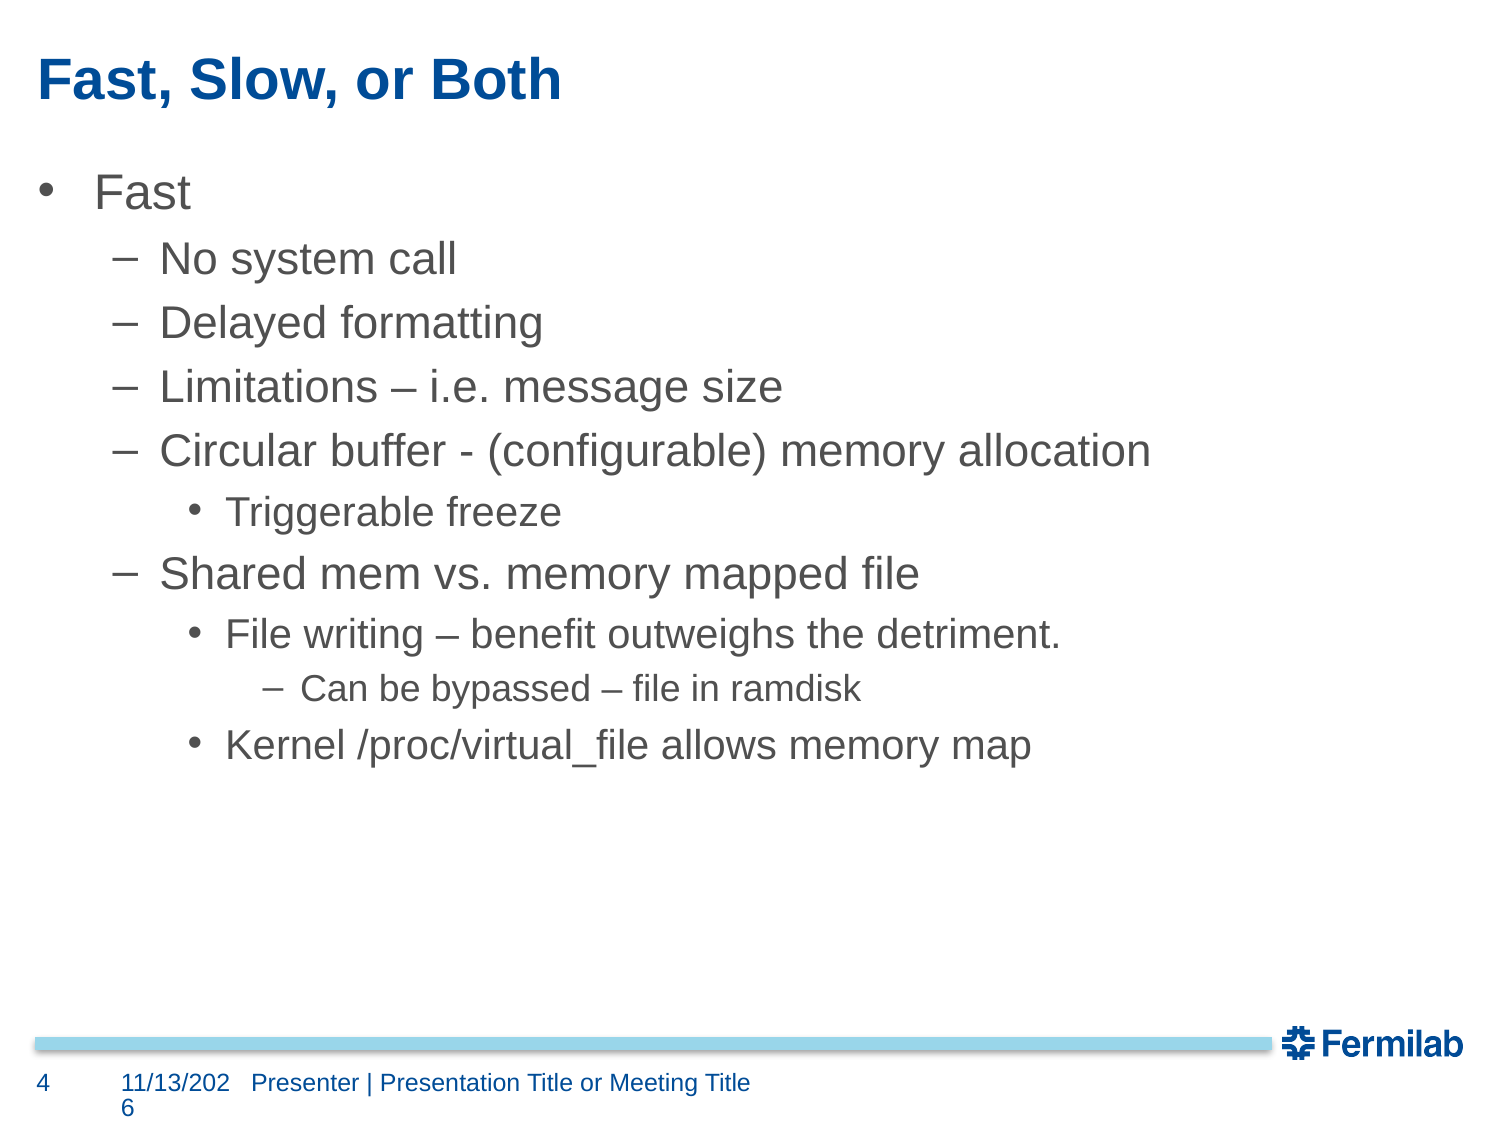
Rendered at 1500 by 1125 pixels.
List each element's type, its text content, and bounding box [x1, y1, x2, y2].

title Fast, Slow, or Both [37, 41, 1463, 112]
list Fast No system call Delayed formatting Limitations – i.e. message size Circular buffer - (configurable) memory allocation Triggerable freeze Shared mem vs. memory mapped file File writing – benefit outweighs the detriment. Can be bypassed – file in ramdisk Kernel /proc/virtual_file allows memory map [37, 159, 1461, 852]
picture [1282, 1026, 1463, 1060]
footer Presenter | Presentation Title or Meeting Title [251, 1066, 1279, 1107]
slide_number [120, 1066, 232, 1107]
slide_number 4 [36, 1066, 105, 1106]
